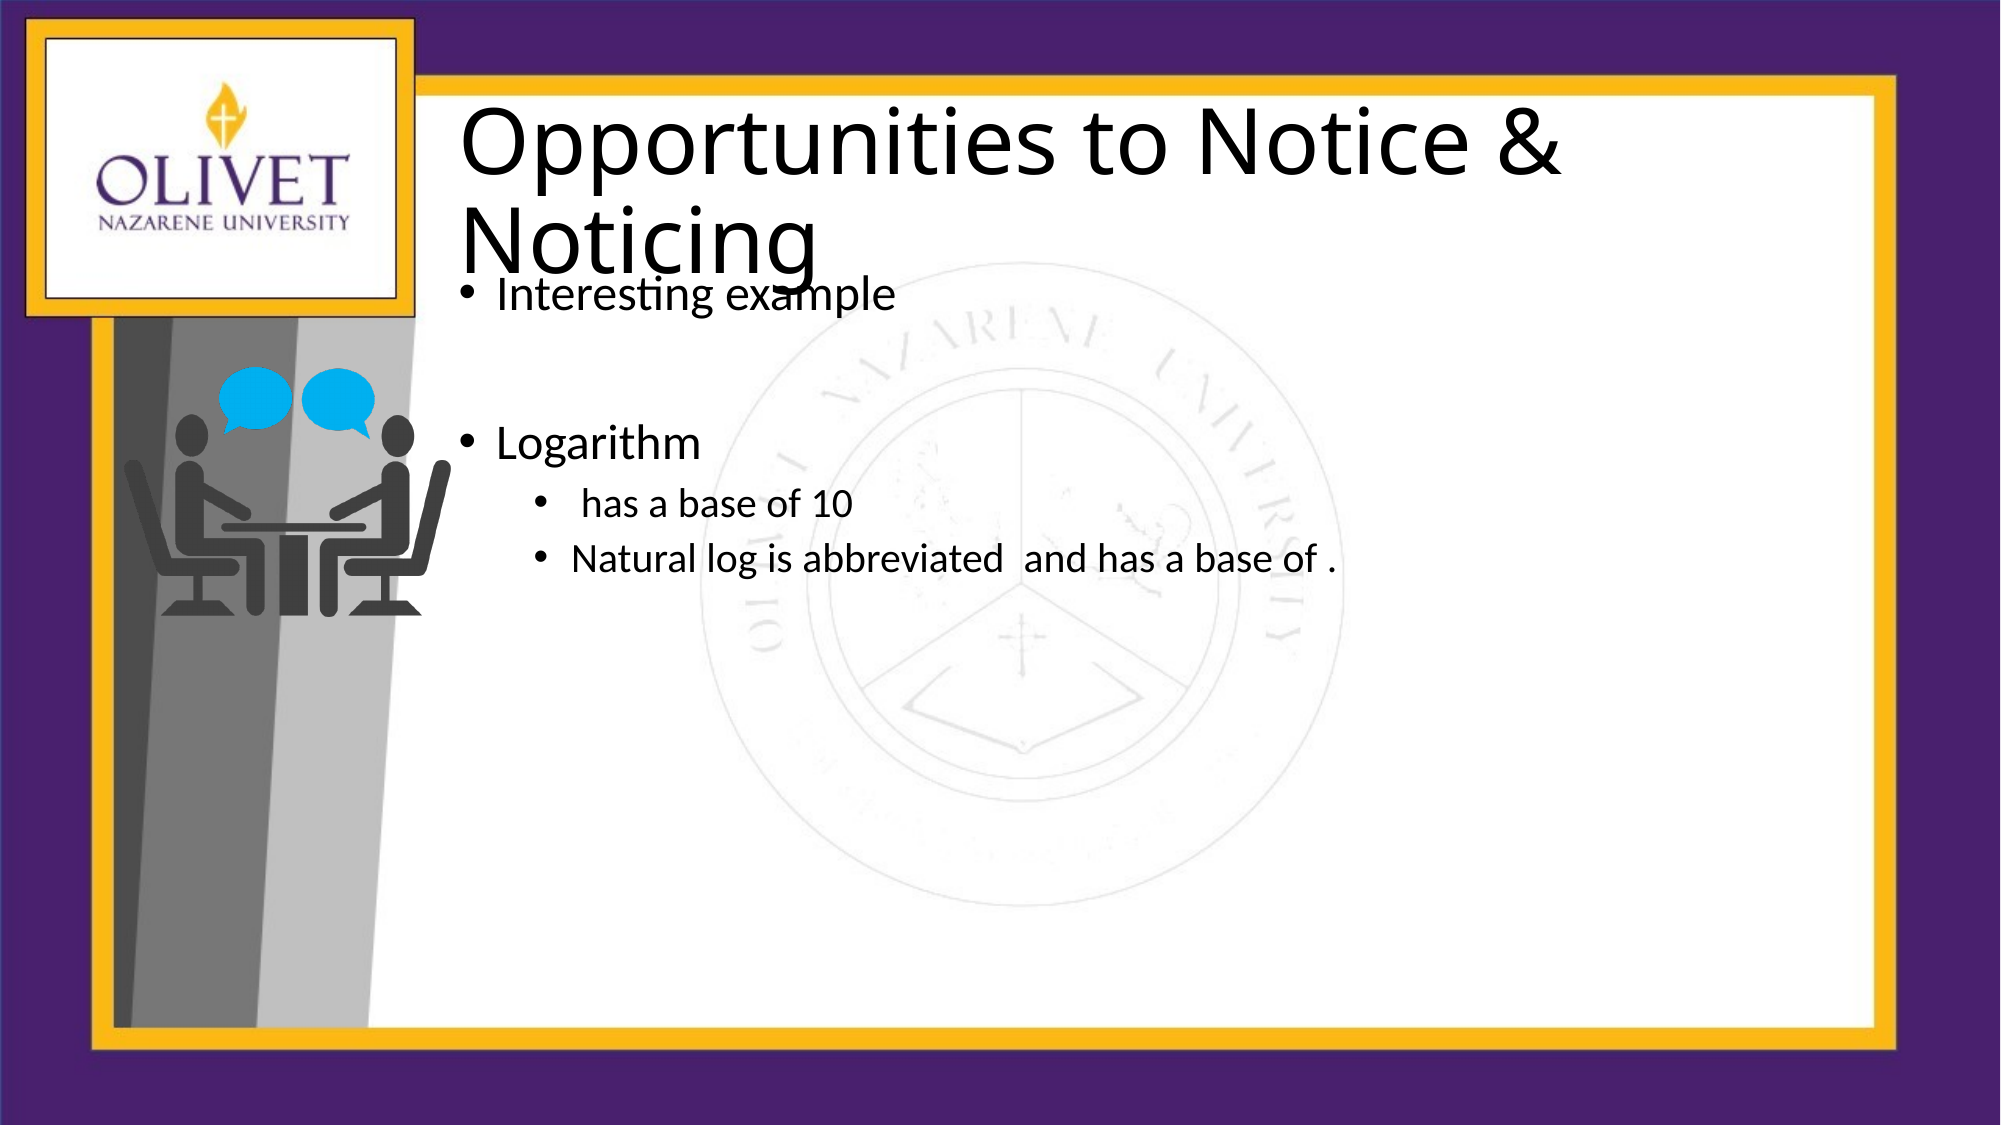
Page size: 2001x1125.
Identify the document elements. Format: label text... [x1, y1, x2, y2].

title Opportunities to Notice & Noticing [443, 111, 1838, 278]
picture [0, 0, 2001, 1125]
